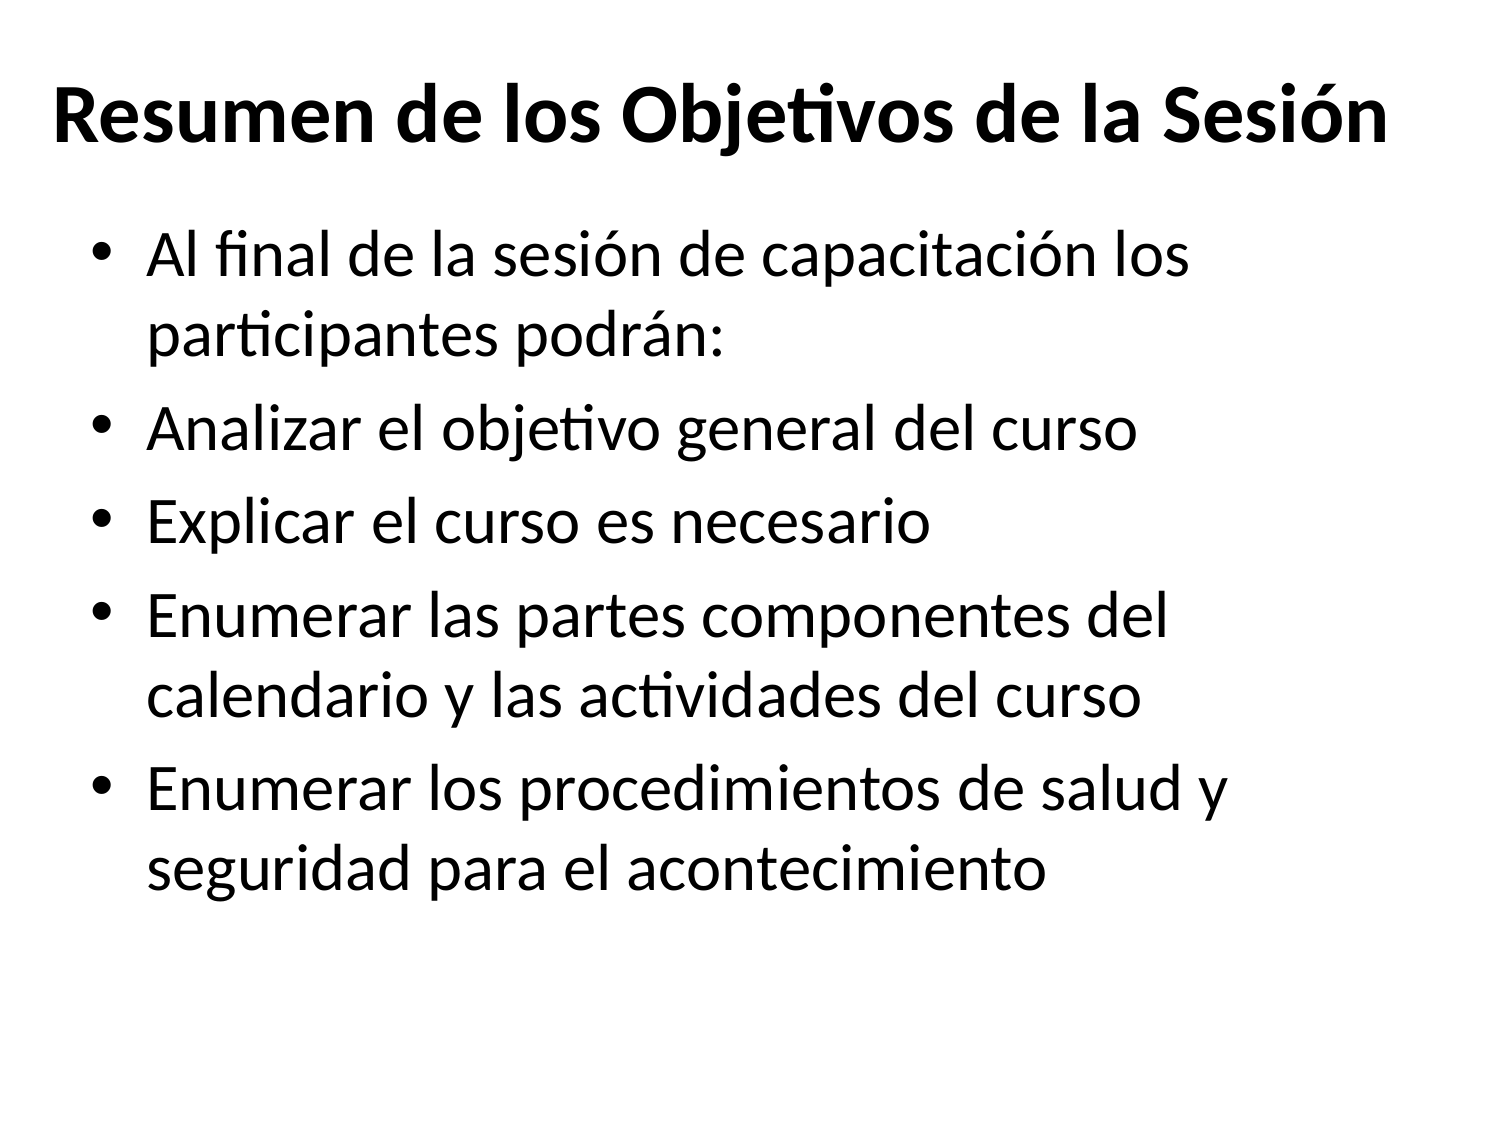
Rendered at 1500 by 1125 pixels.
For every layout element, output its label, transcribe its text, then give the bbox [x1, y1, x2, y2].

title Resumen de los Objetivos de la Sesión [0, 45, 1425, 172]
list Al final de la sesión de capacitación los participantes podrán: Analizar el objetivo general del curso Explicar el curso es necesario Enumerar las partes componentes del calendario y las actividades del curso Enumerar los procedimientos de salud y seguridad para el acontecimiento [75, 202, 1472, 1005]
